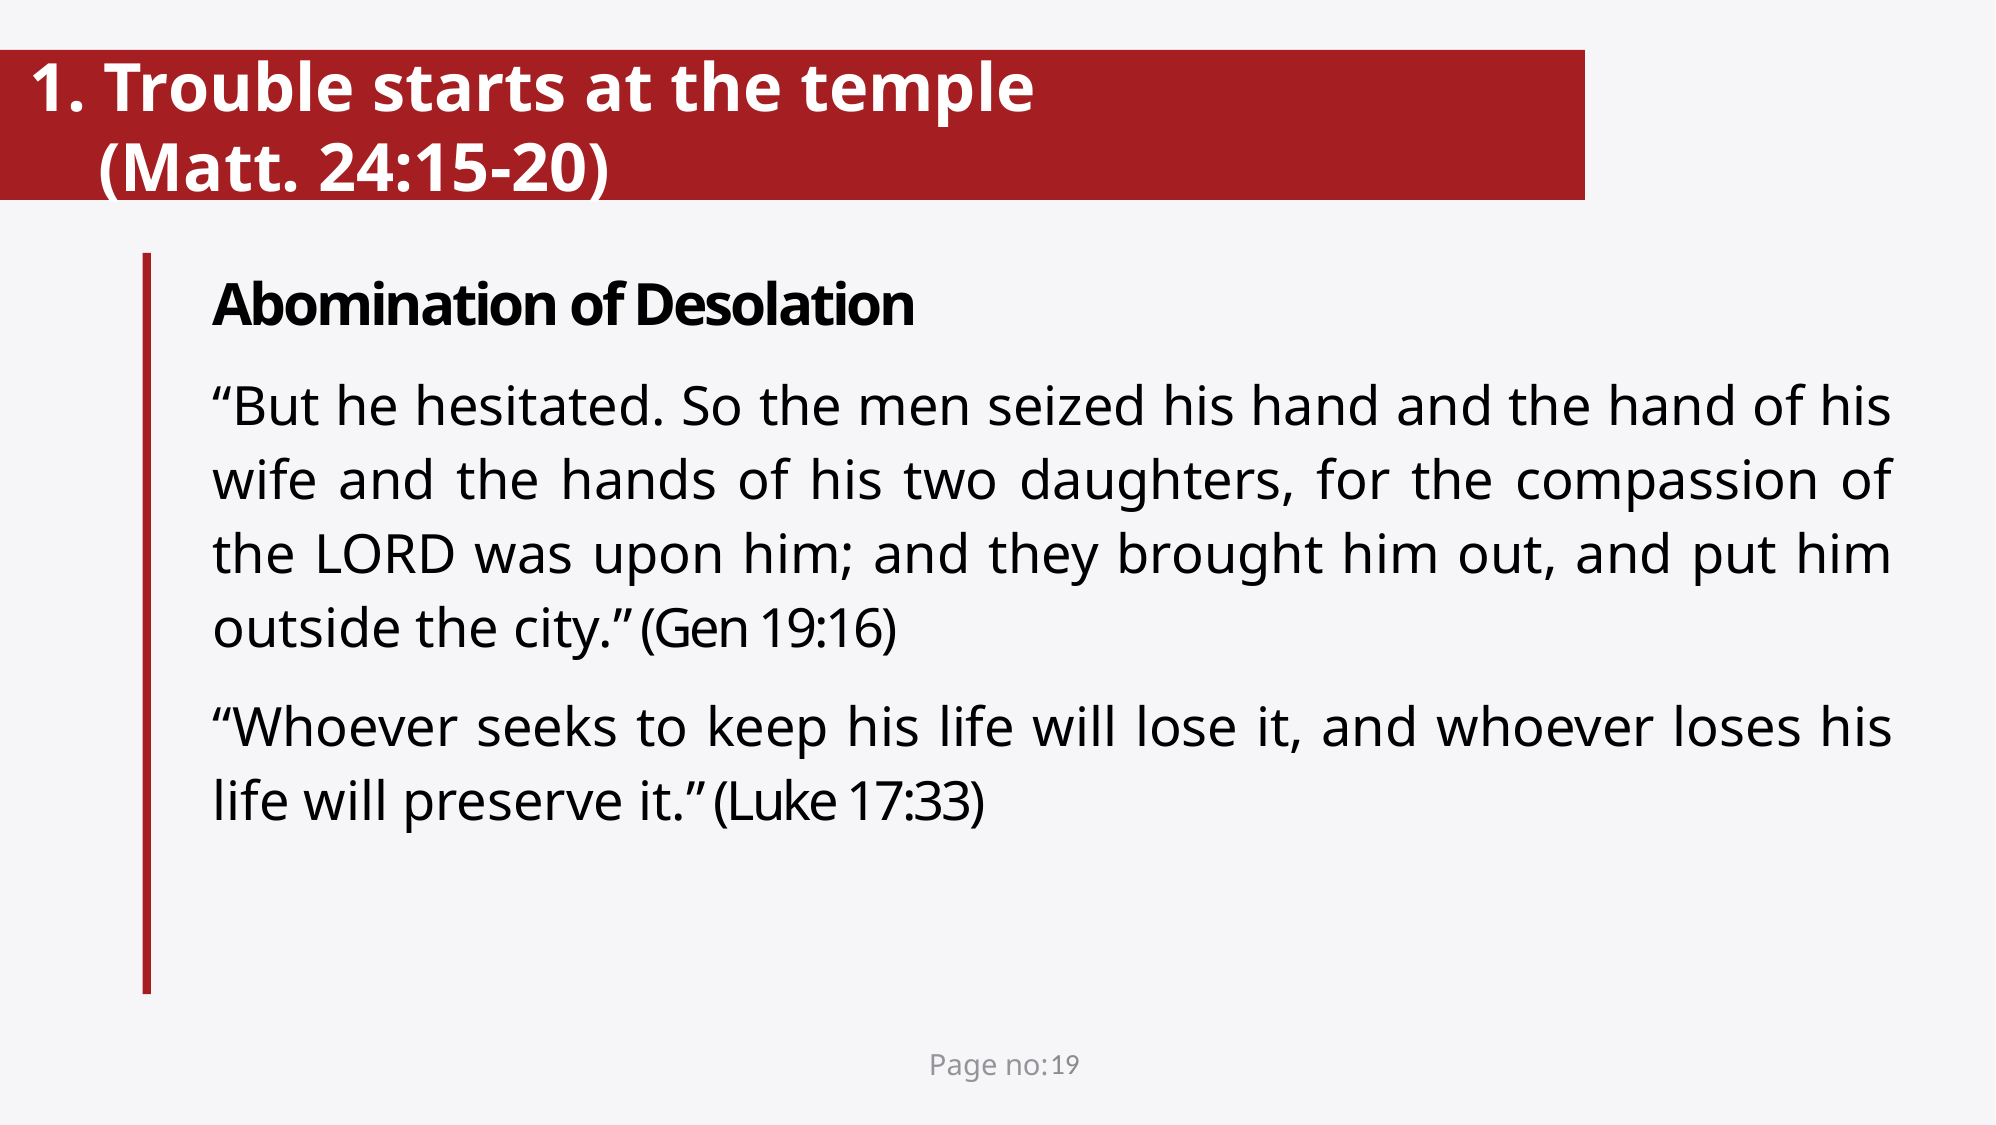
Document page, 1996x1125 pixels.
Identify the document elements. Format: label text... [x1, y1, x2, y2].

title 1. Trouble starts at the temple (Matt. 24:15-20) [14, 62, 1810, 188]
subtitle Abomination of Desolation “But he hesitated. So the men seized his hand and the hand of his wife and the hands of his two daughters, for the compassion of the Lord was upon him; and they brought him out, and put him outside the city.” (Gen 19:16) “Whoever seeks to keep his life will lose it, and whoever loses his life will preserve it.” (Luke 17:33) [197, 249, 1910, 1000]
